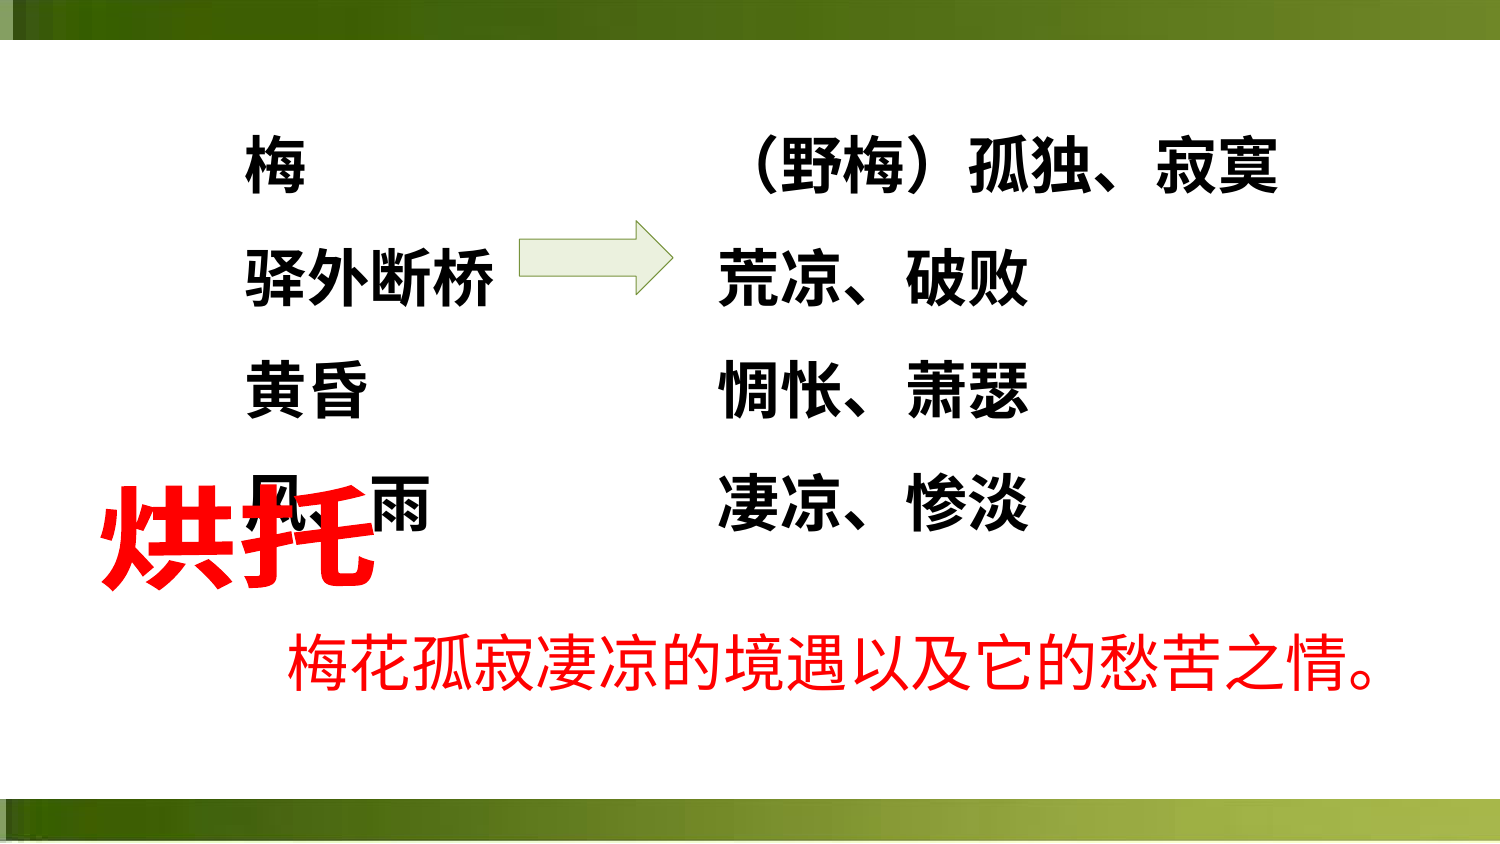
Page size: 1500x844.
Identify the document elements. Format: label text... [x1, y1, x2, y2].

text_box [517, 218, 676, 297]
text_box 梅 驿外断桥 黄昏 风、雨 [229, 81, 510, 546]
text_box （野梅）孤独、寂寞 荒凉、破败 惆怅、萧瑟 凄凉、惨淡 [702, 81, 1341, 546]
text_box 梅花孤寂凄凉的境遇以及它的愁苦之情。 [271, 616, 1427, 707]
picture [0, 799, 1500, 843]
picture [0, 0, 1500, 40]
